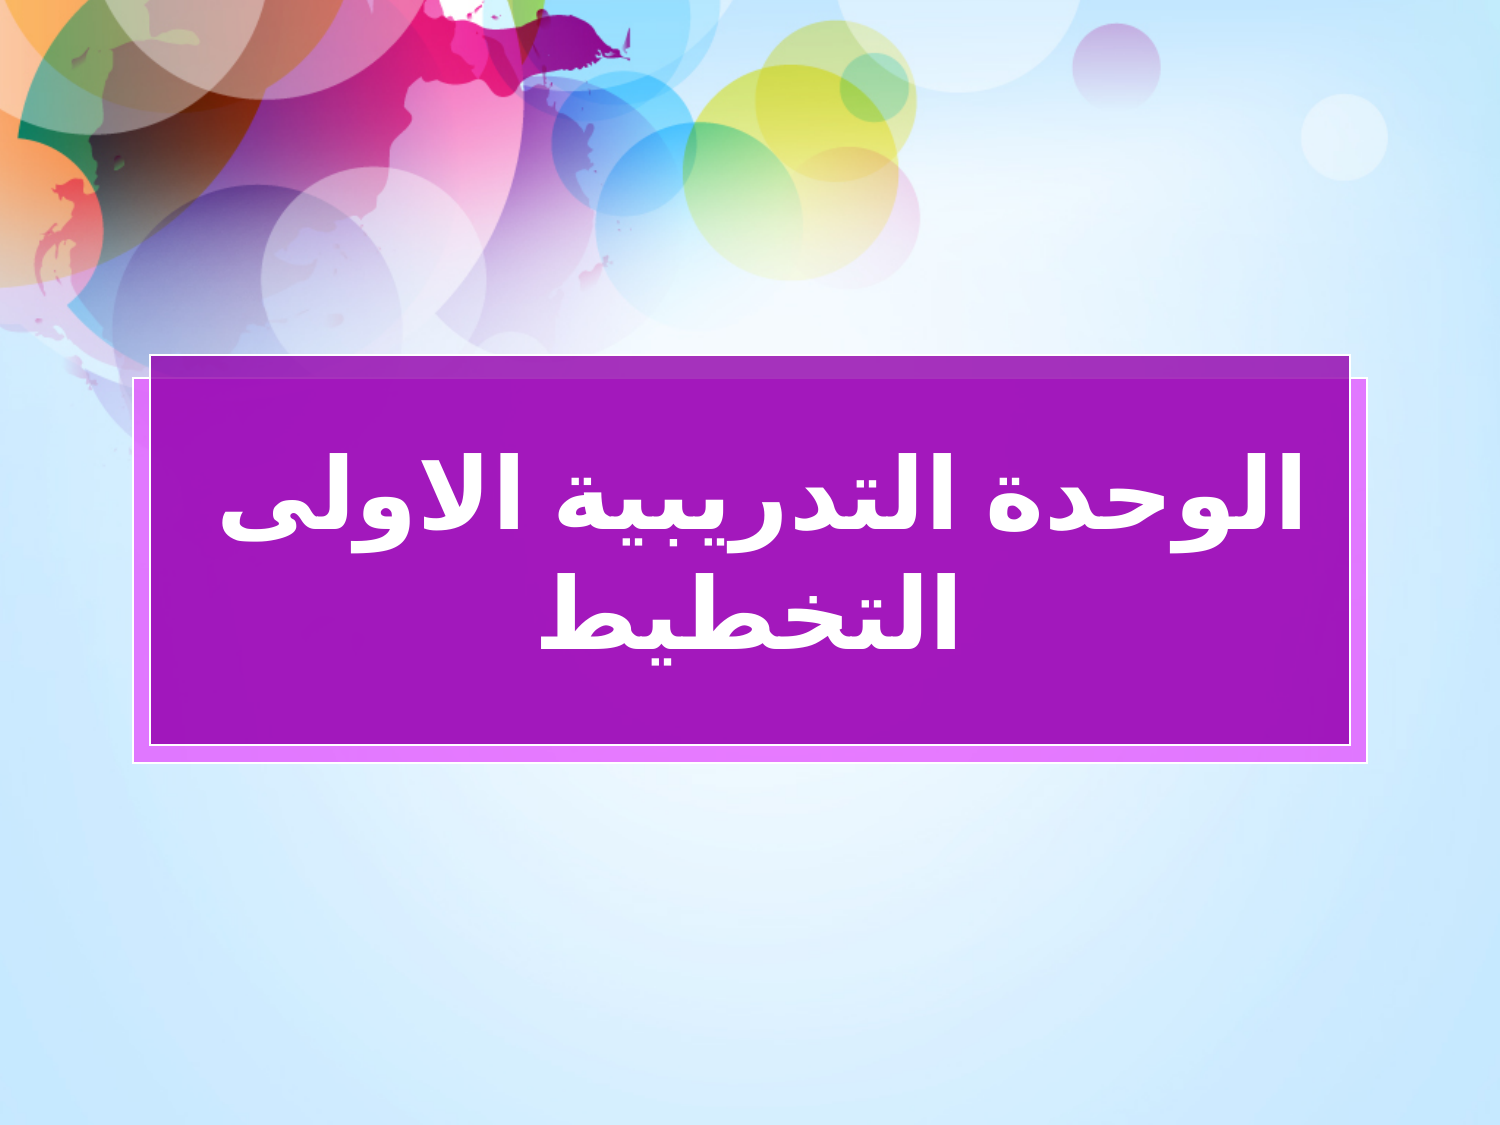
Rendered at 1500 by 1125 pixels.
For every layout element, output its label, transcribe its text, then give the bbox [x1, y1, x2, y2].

text_box [132, 378, 1368, 764]
text_box [177, 413, 1323, 469]
picture [0, 0, 1500, 1125]
text_box الوحدة التدريبية الاولى التخطيط [149, 354, 1350, 745]
